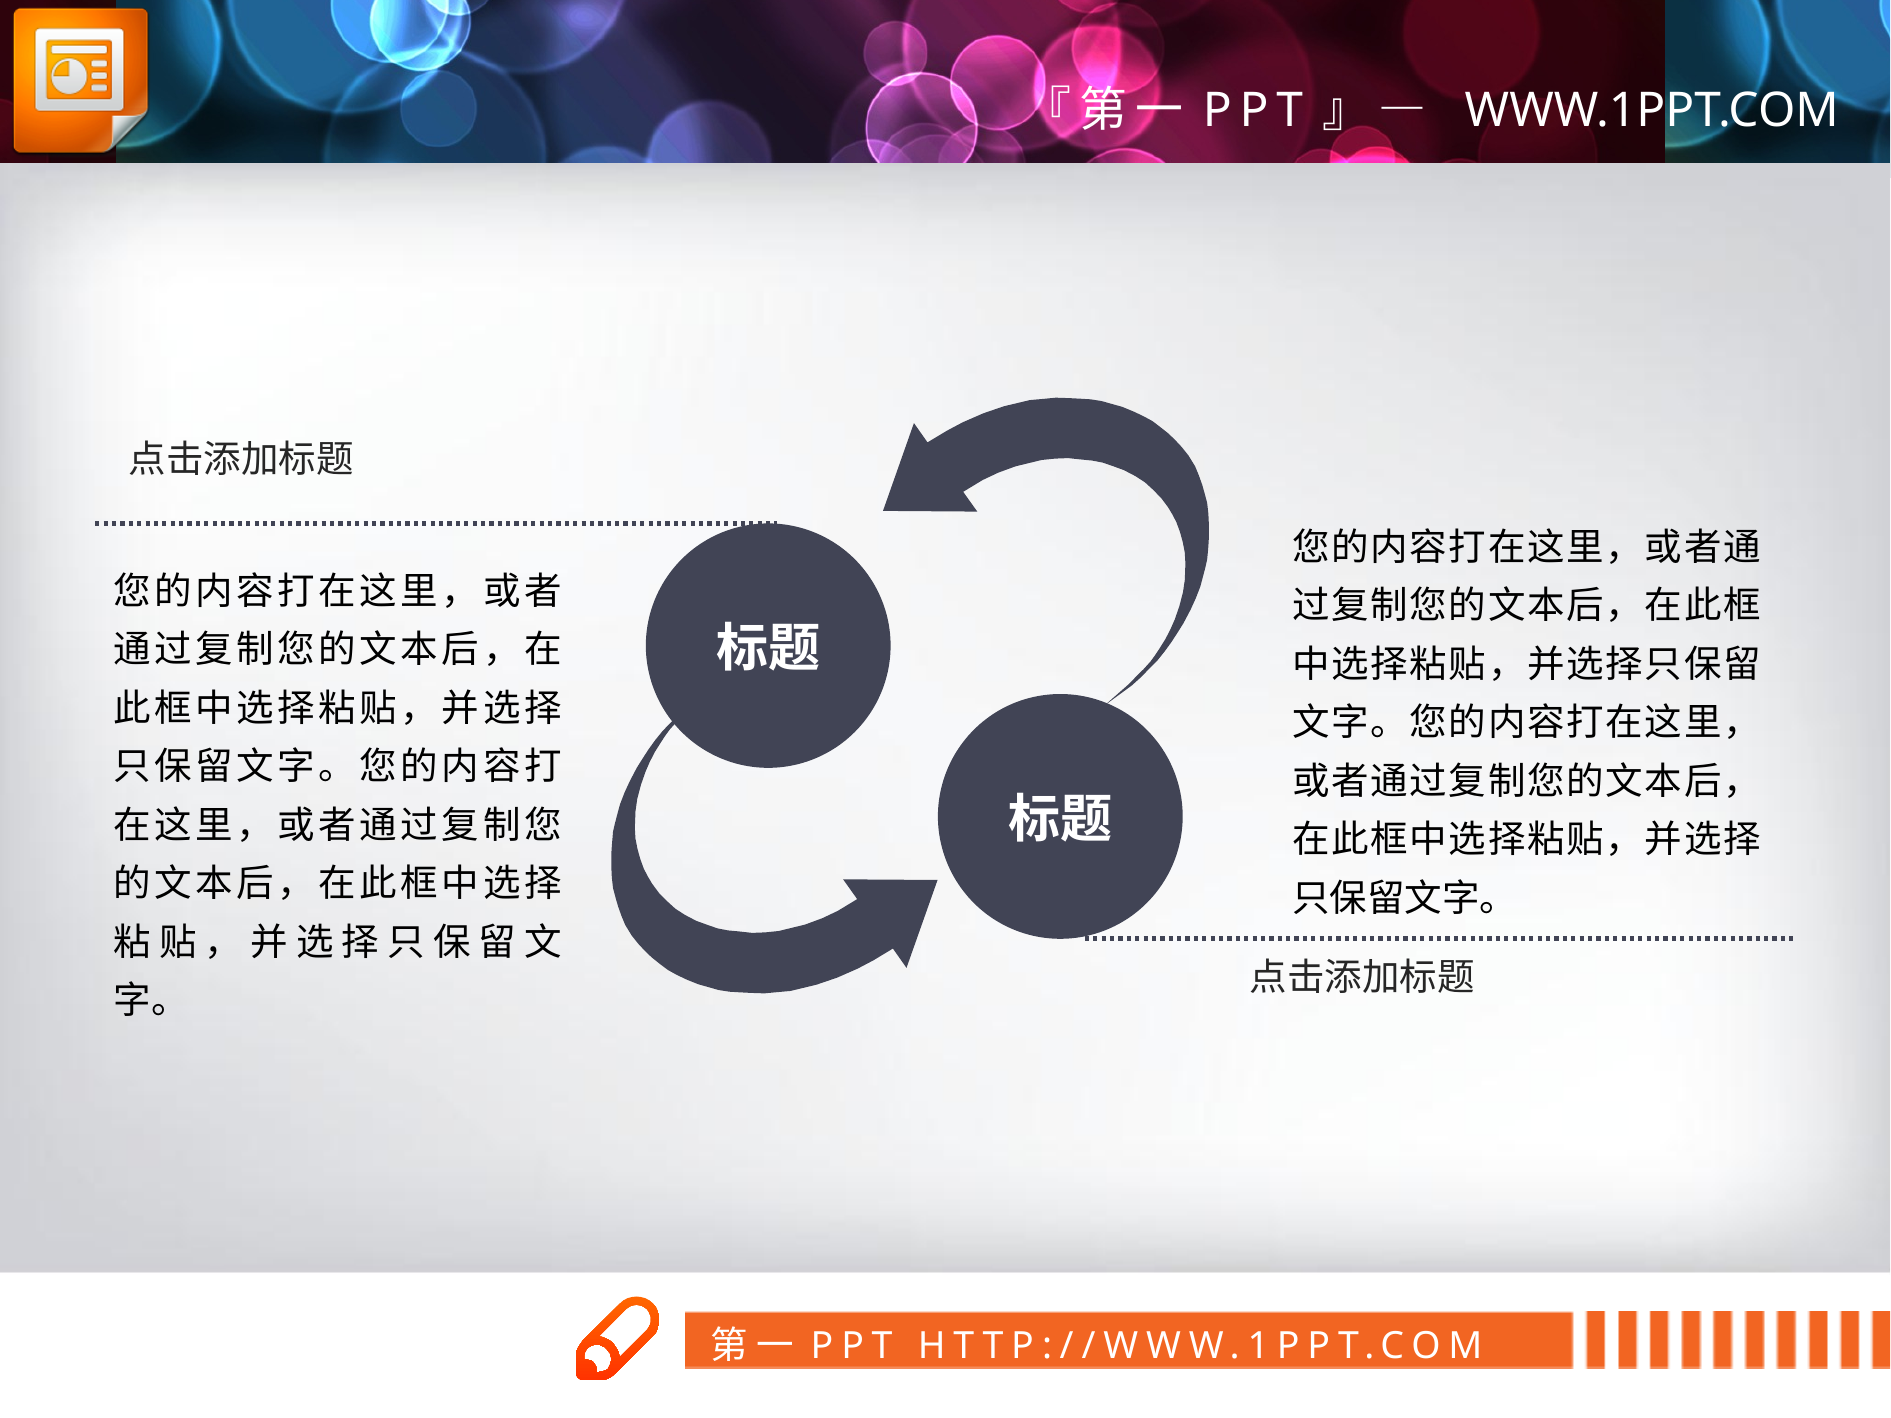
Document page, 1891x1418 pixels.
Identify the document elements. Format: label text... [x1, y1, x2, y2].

text_box [882, 397, 1209, 703]
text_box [1084, 938, 1797, 1007]
text_box 标题 [645, 524, 891, 768]
text_box 您的内容打在这里，或者通过复制您的文本后，在此框中选择粘贴，并选择只保留文字。您的内容打在这里，或者通过复制您的文本后，在此框中选择粘贴，并选择只保留文字。 [94, 544, 581, 1031]
text_box 标题 [937, 694, 1183, 939]
text_box [611, 722, 938, 994]
picture [685, 1311, 1891, 1369]
picture [0, 0, 1891, 1275]
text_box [94, 427, 778, 524]
text_box 您的内容打在这里，或者通过复制您的文本后，在此框中选择粘贴，并选择只保留文字。您的内容打在这里，或者通过复制您的文本后，在此框中选择粘贴，并选择只保留文字。 [1273, 500, 1781, 929]
